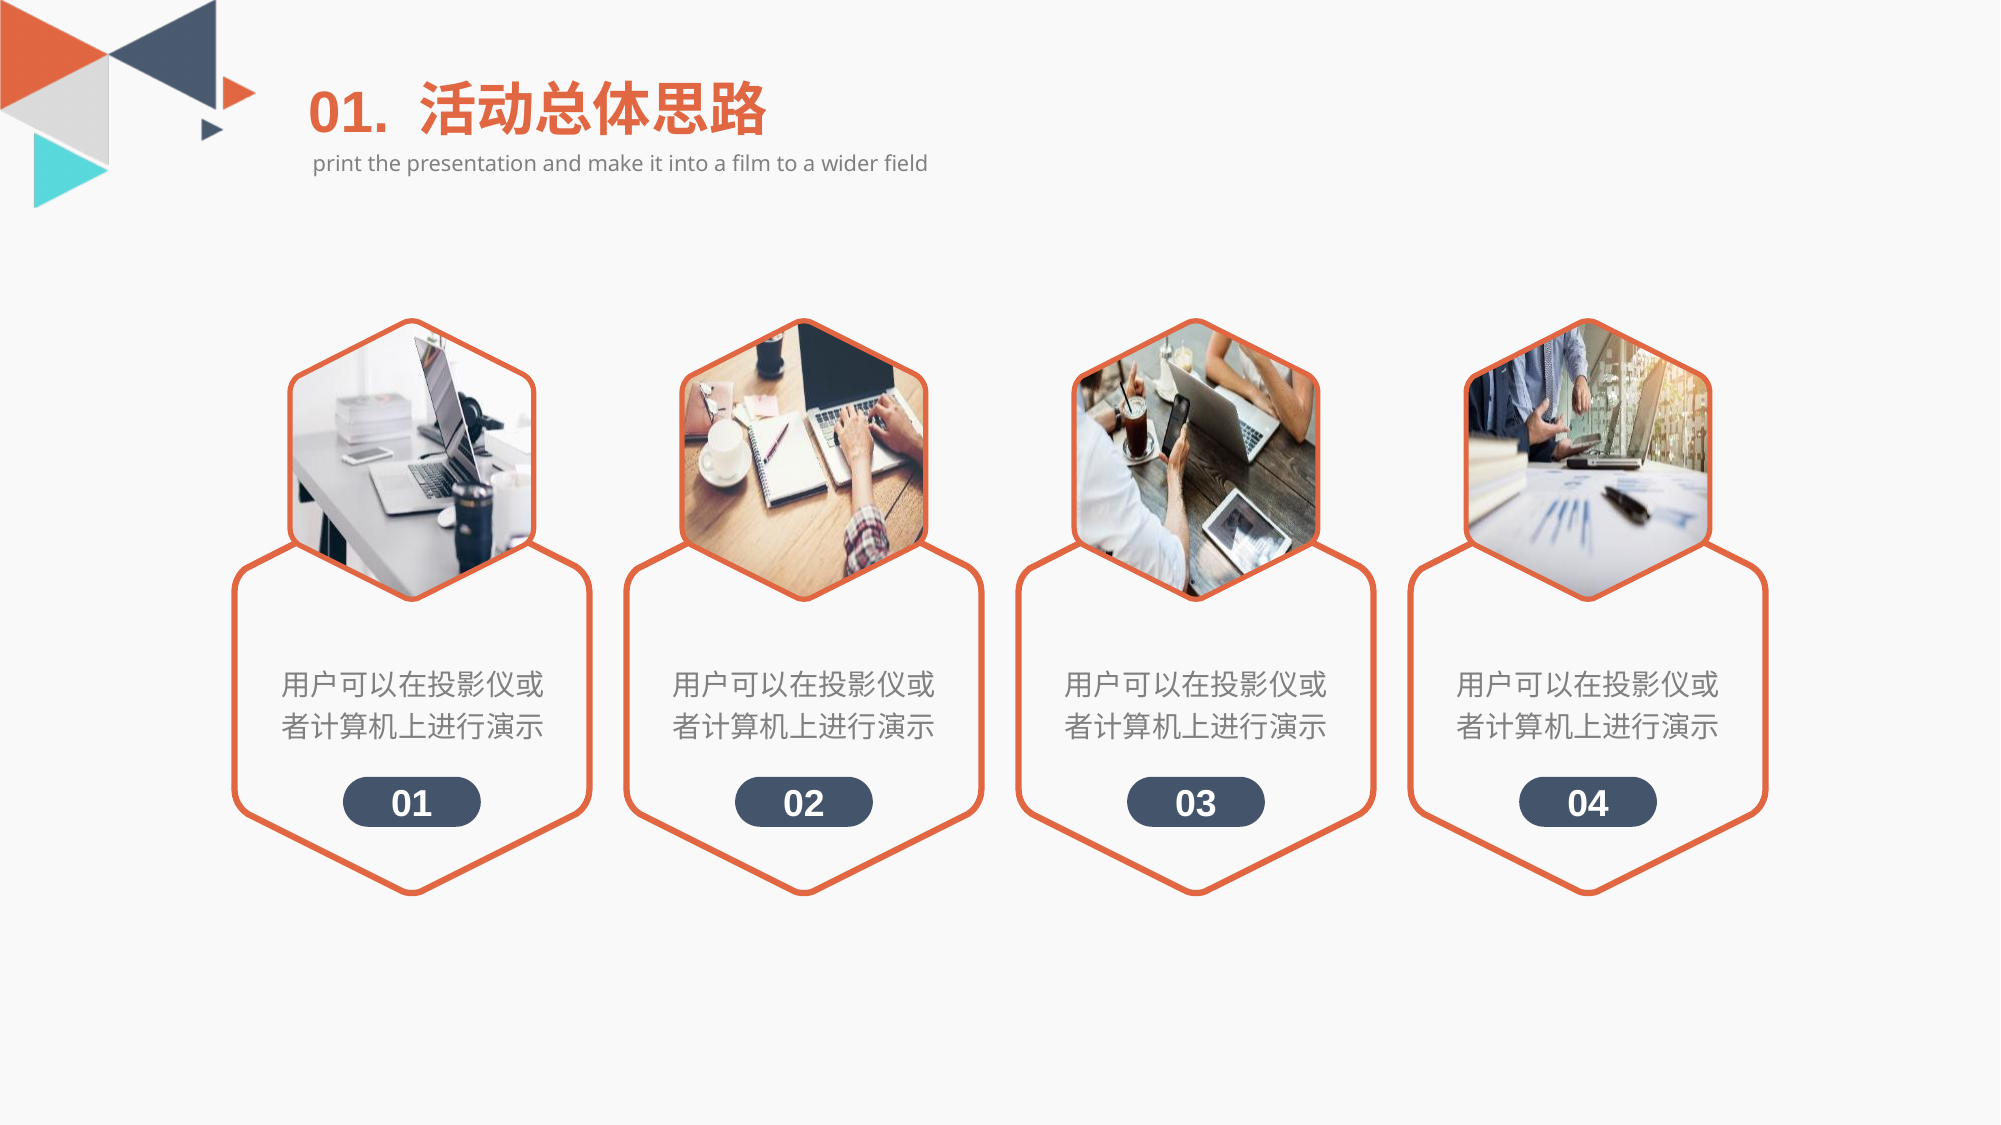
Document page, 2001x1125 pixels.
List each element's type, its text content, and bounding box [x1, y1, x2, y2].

picture [1466, 320, 1710, 600]
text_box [292, 64, 1022, 182]
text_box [735, 771, 873, 832]
picture [681, 320, 926, 600]
text_box [1017, 544, 1375, 895]
text_box 用户可以在投影仪或者计算机上进行演示 [254, 652, 572, 751]
text_box 用户可以在投影仪或者计算机上进行演示 [1037, 652, 1355, 751]
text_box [1519, 771, 1657, 832]
text_box [1409, 544, 1767, 895]
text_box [1127, 771, 1265, 832]
text_box 用户可以在投影仪或者计算机上进行演示 [645, 652, 963, 751]
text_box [343, 771, 481, 832]
picture [1074, 320, 1318, 600]
picture [1, 0, 255, 232]
text_box 用户可以在投影仪或者计算机上进行演示 [1429, 652, 1747, 751]
text_box [233, 544, 591, 895]
picture [289, 320, 534, 600]
text_box [625, 544, 983, 895]
